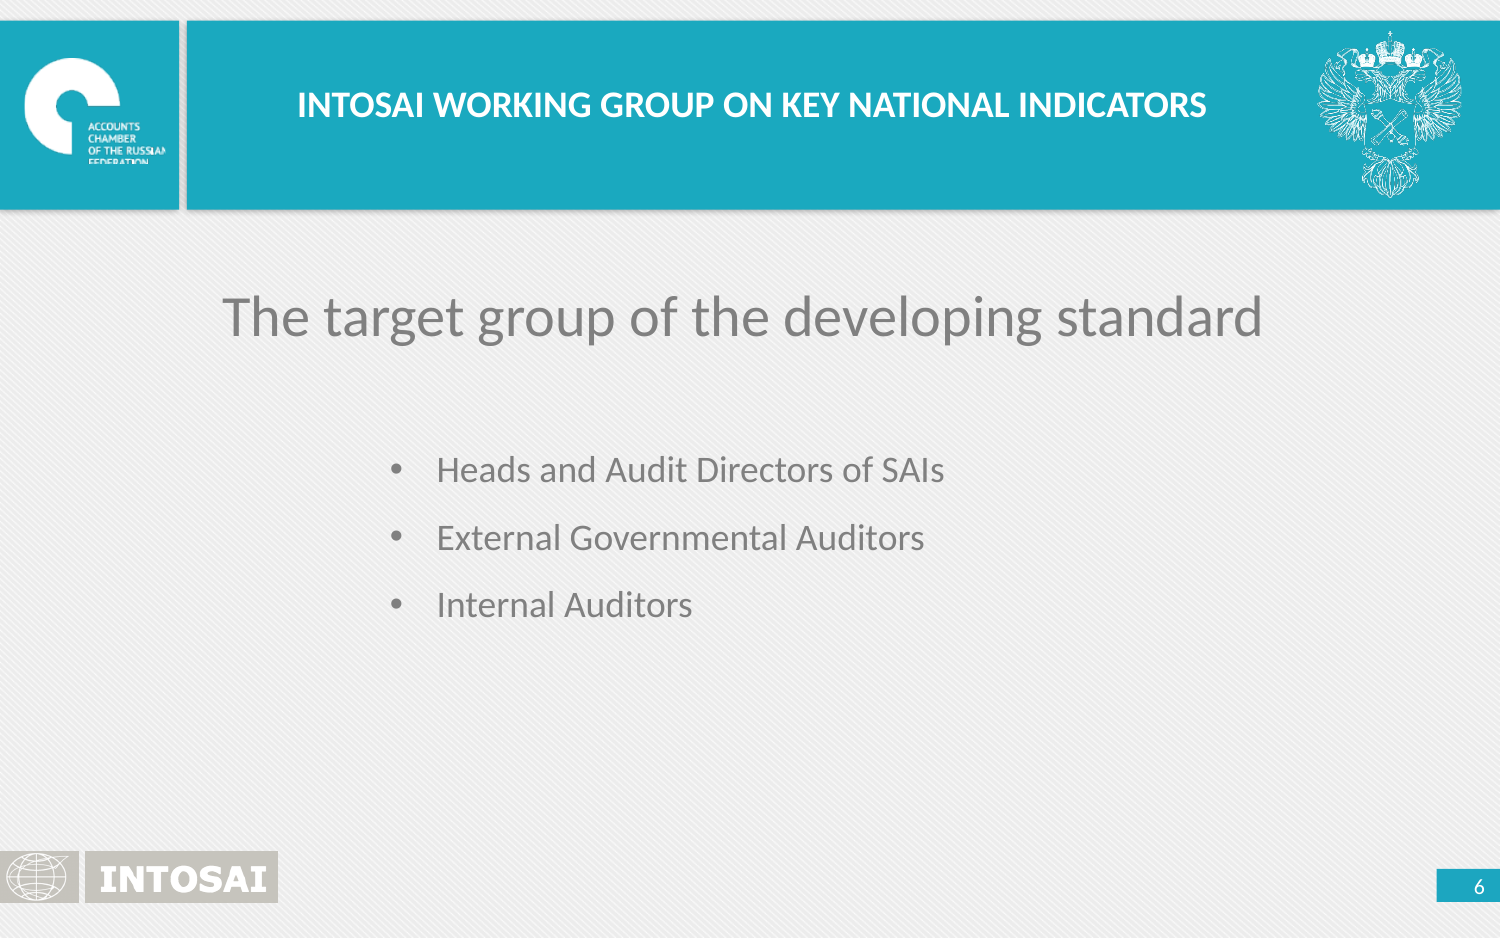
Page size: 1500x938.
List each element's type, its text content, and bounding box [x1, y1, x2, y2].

text_box INTOSAI WORKING GROUP ON KEY NATIONAL INDICATORS [282, 72, 1265, 133]
text_box Heads and Audit Directors of SAIs External Governmental Auditors Internal Auditors [374, 415, 1125, 633]
text_box The target group of the developing standard [74, 270, 1426, 460]
picture [0, 0, 1500, 938]
